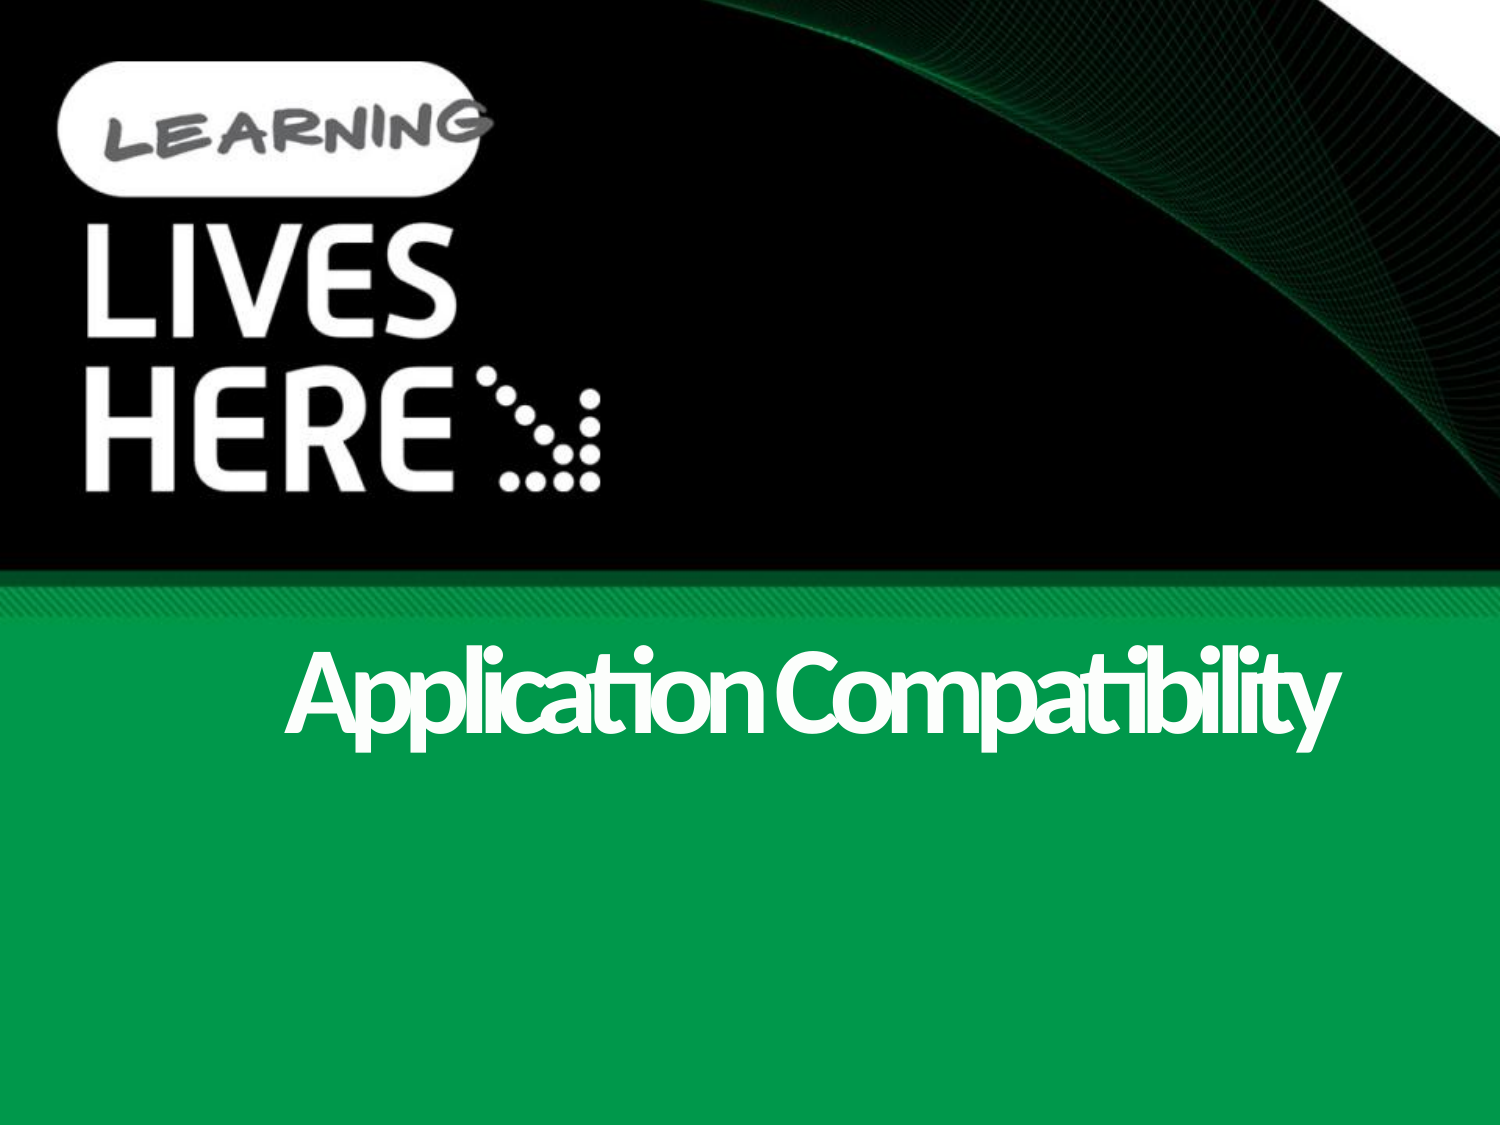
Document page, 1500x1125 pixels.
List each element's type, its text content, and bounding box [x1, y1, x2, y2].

picture [0, 0, 1500, 1125]
list Application Compatibility [83, 625, 1344, 800]
